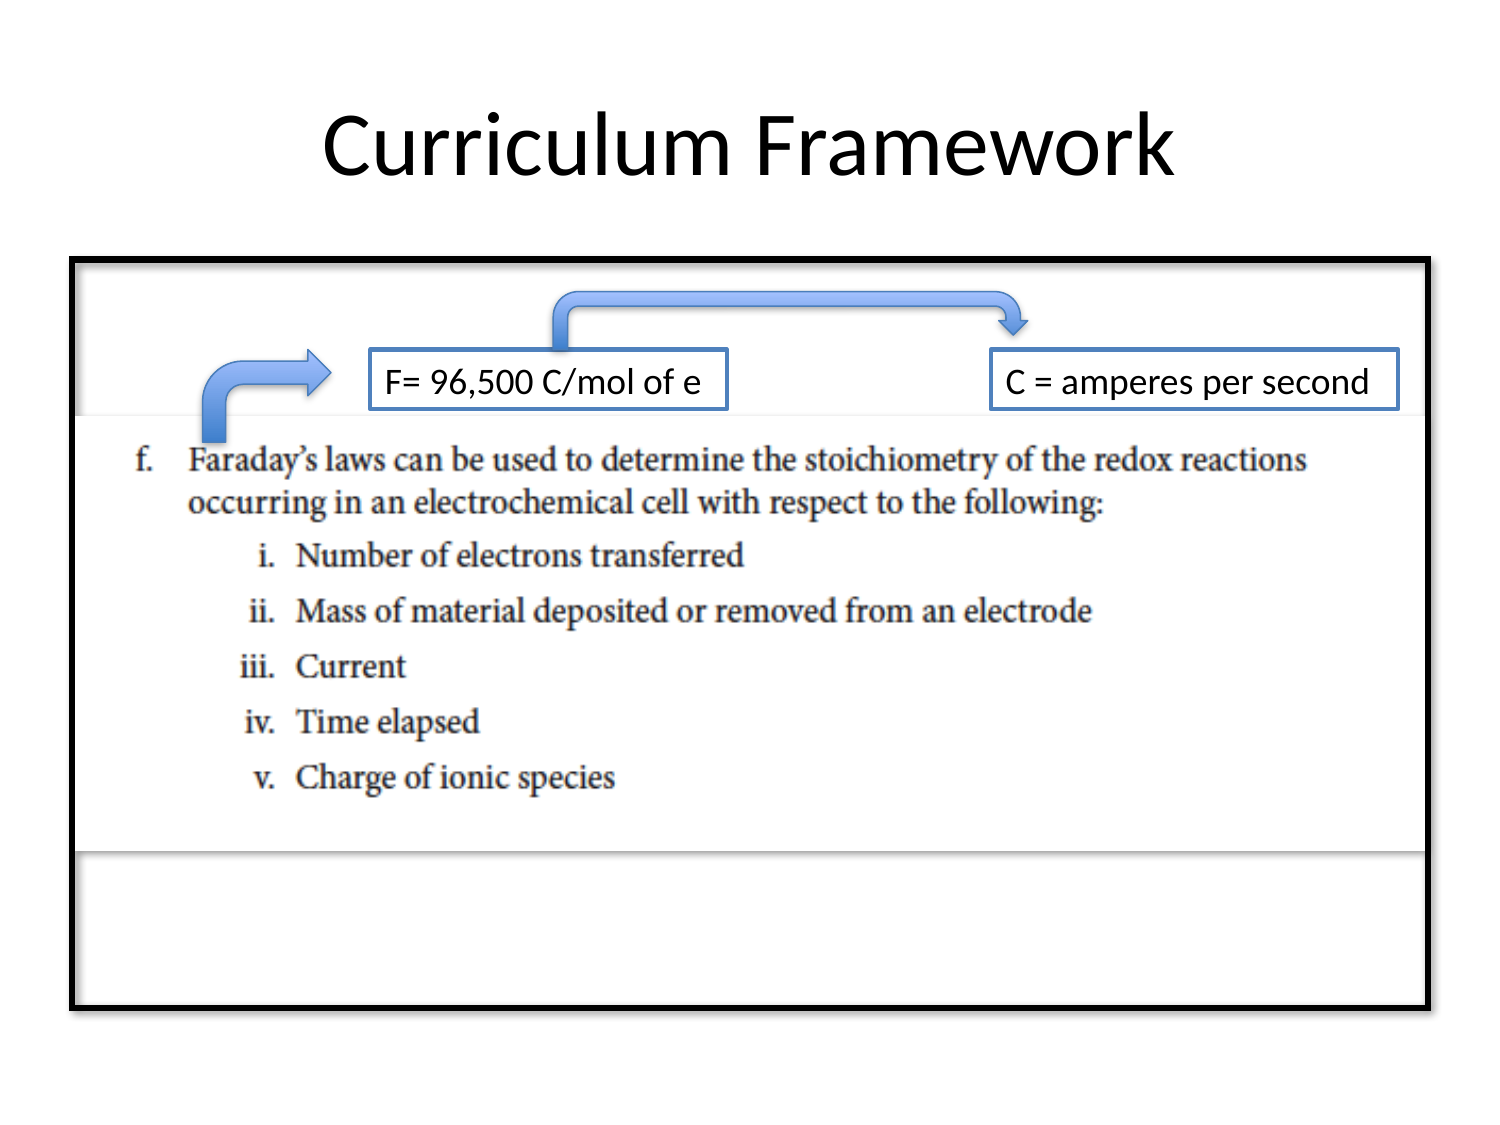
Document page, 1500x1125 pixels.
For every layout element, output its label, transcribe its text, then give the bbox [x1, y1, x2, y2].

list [74, 262, 1426, 1006]
title Curriculum Framework [75, 45, 1425, 233]
